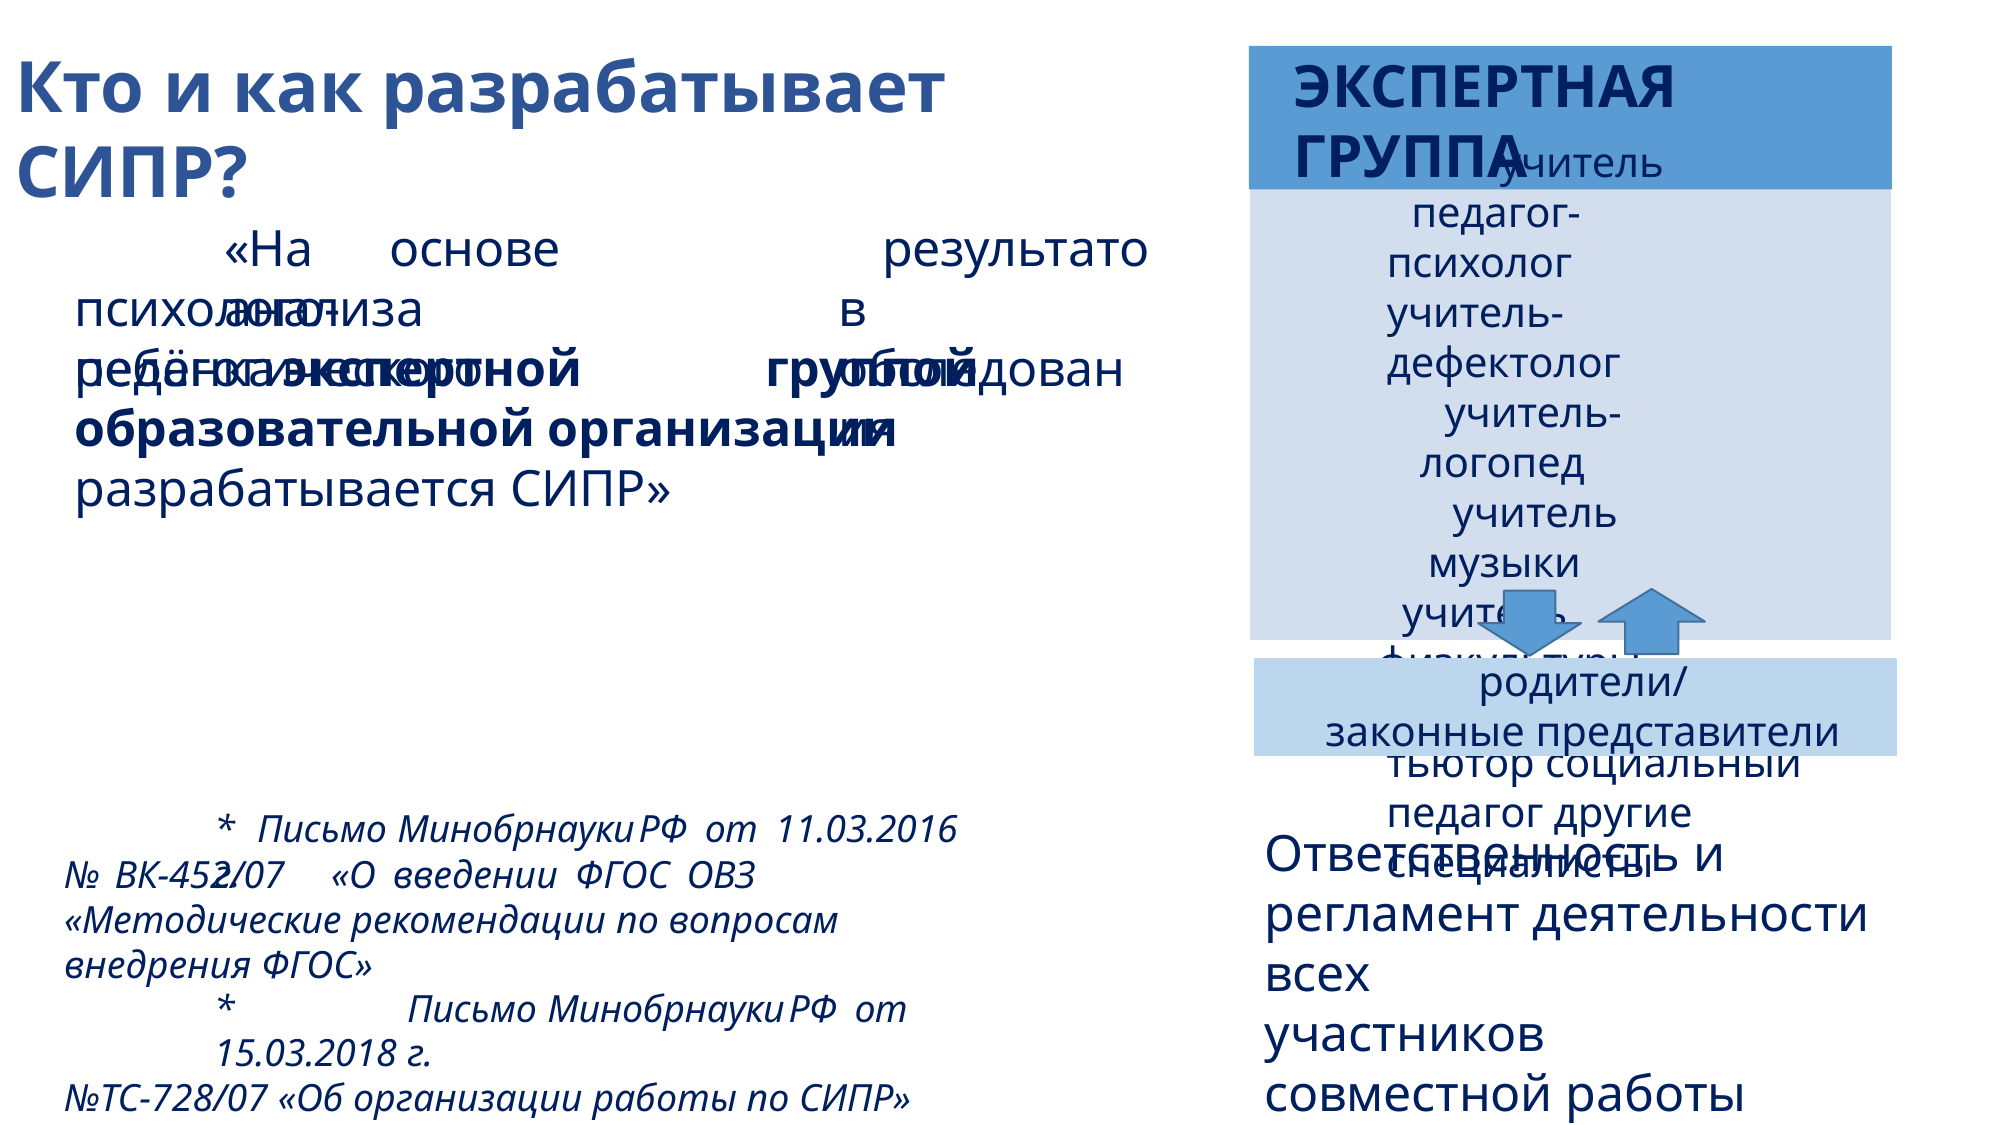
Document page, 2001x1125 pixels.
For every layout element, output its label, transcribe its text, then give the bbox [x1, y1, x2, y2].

text_box результатов обследования [836, 230, 1154, 334]
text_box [1476, 587, 1707, 657]
text_box ребёнка экспертной группой образовательной организации разрабатывается СИПР» [72, 334, 1154, 517]
title Кто и как разрабатывает СИПР? [12, 40, 1193, 230]
text_box учитель педагог-психолог учитель-дефектолог учитель-логопед учитель музыки учитель физкультуры воспитатель/ассистент/тьютор социальный педагог другие специалисты [1249, 651, 1891, 887]
text_box «На основе анализа [222, 230, 801, 334]
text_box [1246, 43, 1895, 644]
text_box родители/ законные представители [1255, 659, 1897, 755]
text_box психолого-педагогического [72, 274, 684, 334]
text_box * Письмо Минобрнауки РФ от 11.03.2016 г. [212, 803, 1009, 847]
text_box № ВК-452/07 «О введении ФГОС ОВЗ «Методические рекомендации по вопросам внедрения ФГОС» * Письмо Минобрнауки РФ от 15.03.2018 г. №ТС-728/07 «Об организации работы по СИПР» [62, 847, 1009, 1119]
text_box Ответственность и регламент деятельности всех участников совместной работы закреплены. [1262, 818, 1919, 1125]
